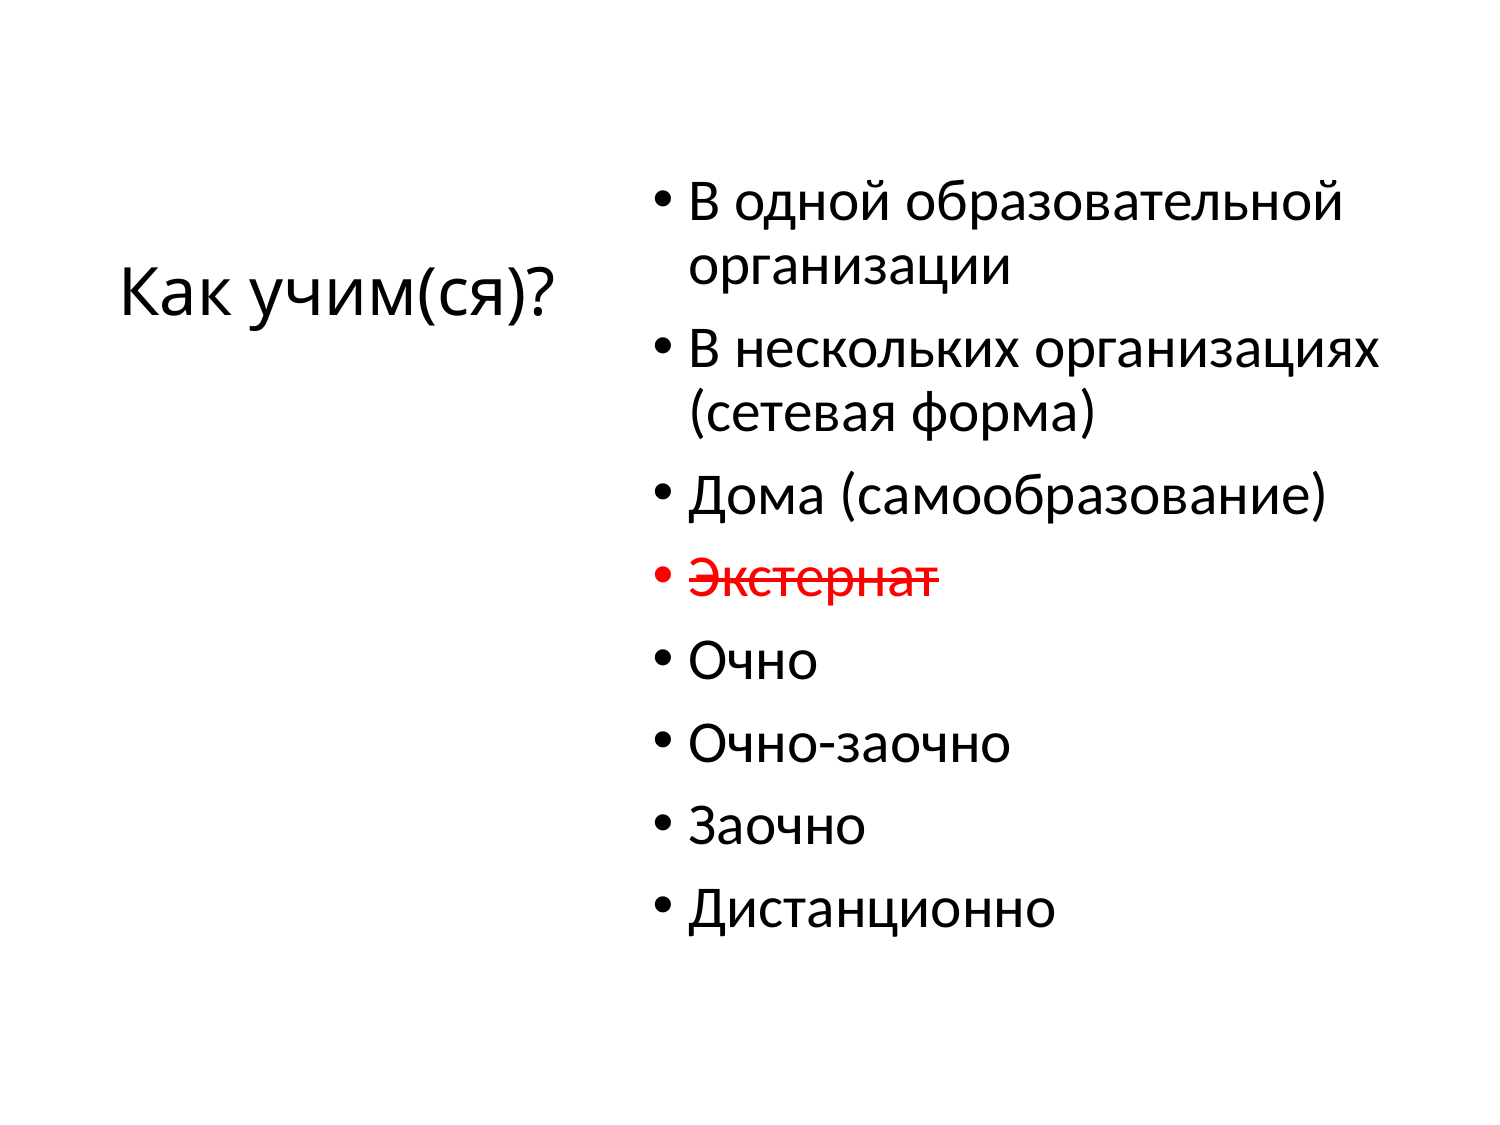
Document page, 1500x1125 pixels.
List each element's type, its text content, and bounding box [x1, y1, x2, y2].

title Как учим(ся)? [103, 75, 588, 338]
list В одной образовательной организации В нескольких организациях (сетевая форма) Дома (самообразование) Экстернат Очно Очно-заочно Заочно Дистанционно [637, 161, 1398, 962]
